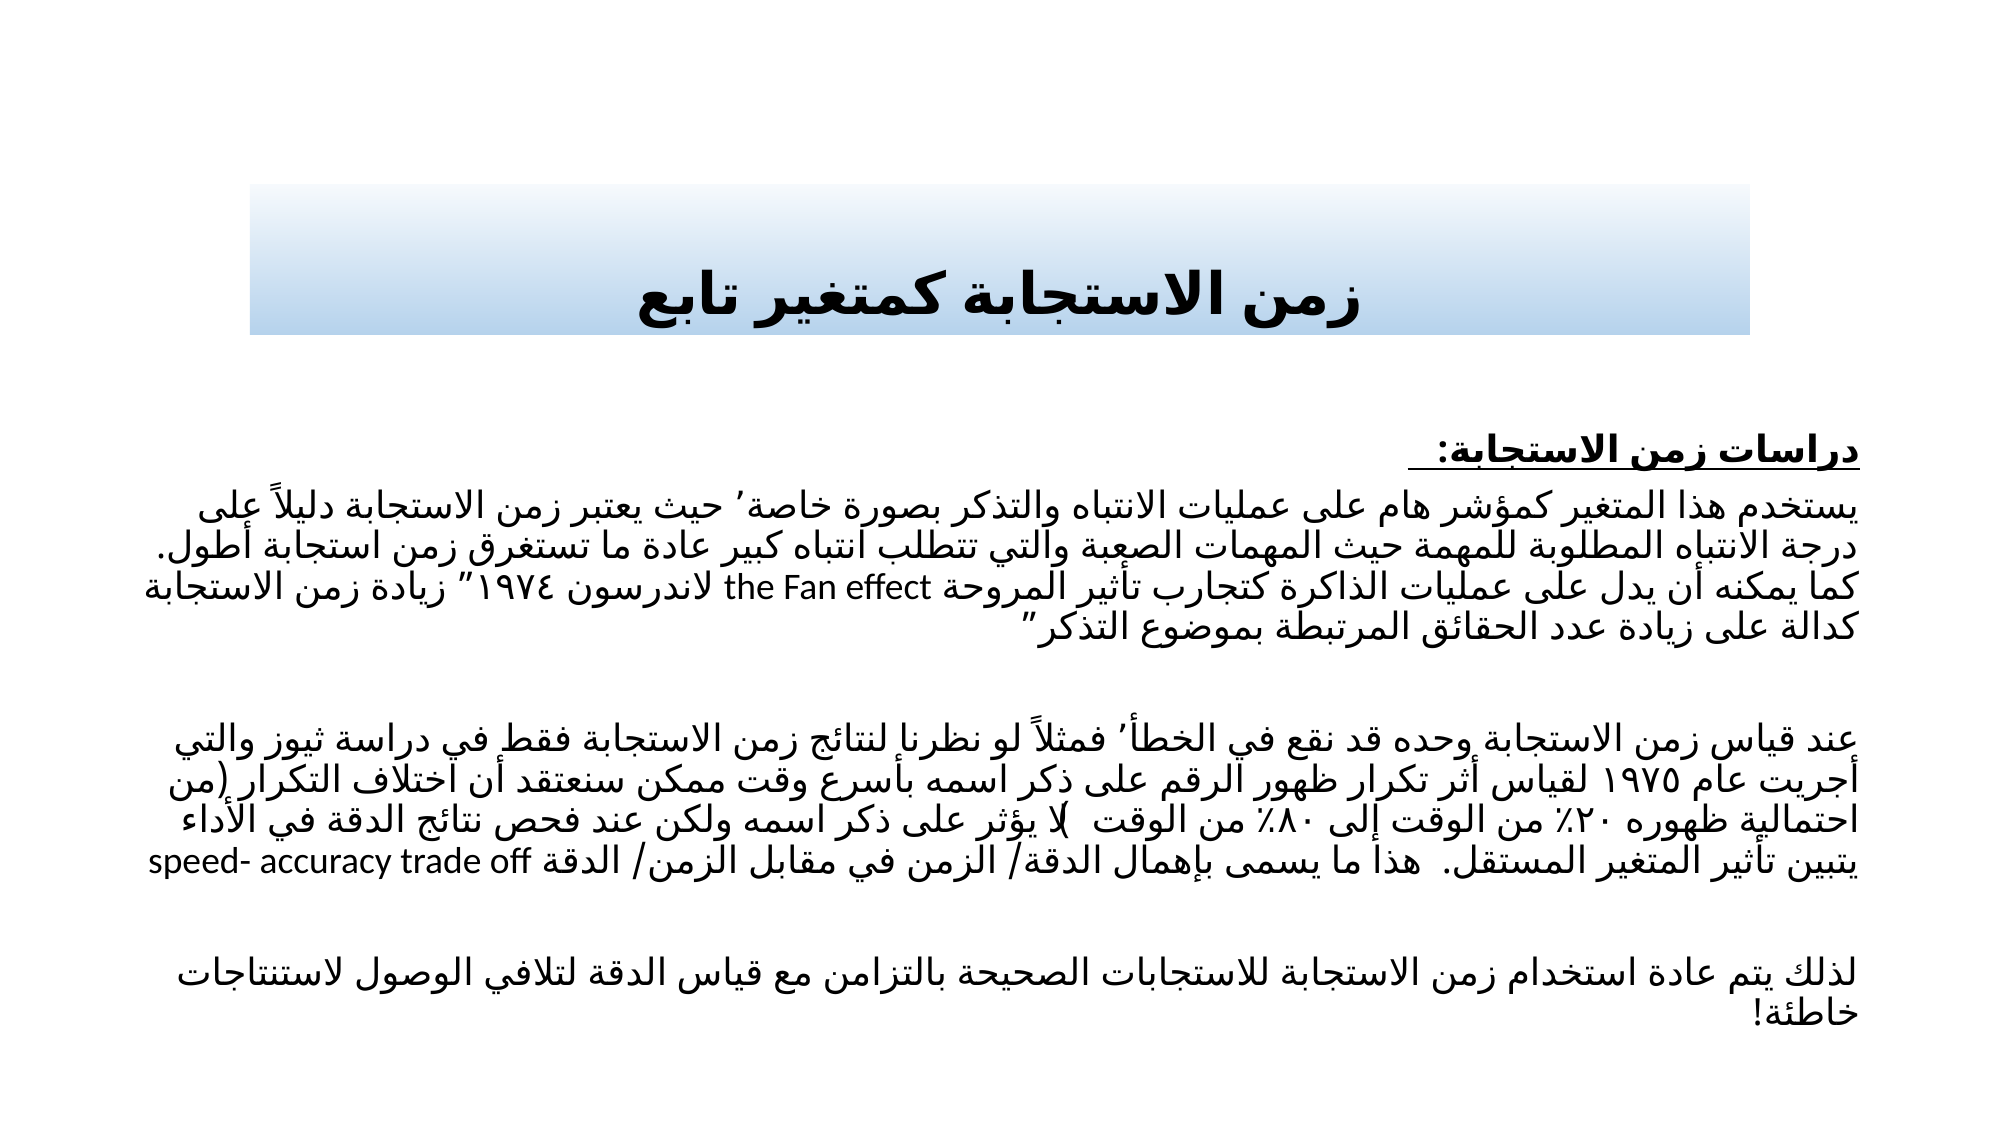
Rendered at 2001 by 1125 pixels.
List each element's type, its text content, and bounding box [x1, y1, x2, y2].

subtitle دراسات زمن الاستجابة: يستخدم هذا المتغير كمؤشر هام على عمليات الانتباه والتذكر بصورة خاصة٬ حيث يعتبر زمن الاستجابة دليلاً على درجة الانتباه المطلوبة للمهمة حيث المهمات الصعبة والتي تتطلب انتباه كبير عادة ما تستغرق زمن استجابة أطول. كما يمكنه أن يدل على عمليات الذاكرة كتجارب تأثير المروحة the Fan effect لاندرسون ١٩٧٤” زيادة زمن الاستجابة كدالة على زيادة عدد الحقائق المرتبطة بموضوع التذكر” عند قياس زمن الاستجابة وحده قد نقع في الخطأ٬ فمثلاً لو نظرنا لنتائج زمن الاستجابة فقط في دراسة ثيوز والتي أجريت عام ١٩٧٥ لقياس أثر تكرار ظهور الرقم على ذكر اسمه بأسرع وقت ممكن سنعتقد أن اختلاف التكرار (من احتمالية ظهوره ٢٠٪ من الوقت إلى ٨٠٪ من الوقت) لا يؤثر على ذكر اسمه ولكن عند فحص نتائج الدقة في الأداء يتبين تأثير المتغير المستقل. هذا ما يسمى بإهمال الدقة/ الزمن في مقابل الزمن/ الدقة speed- accuracy trade off لذلك يتم عادة استخدام زمن الاستجابة للاستجابات الصحيحة بالتزامن مع قياس الدقة لتلافي الوصول لاستنتاجات خاطئة! [117, 422, 1875, 1076]
title زمن الاستجابة كمتغير تابع [249, 184, 1750, 335]
